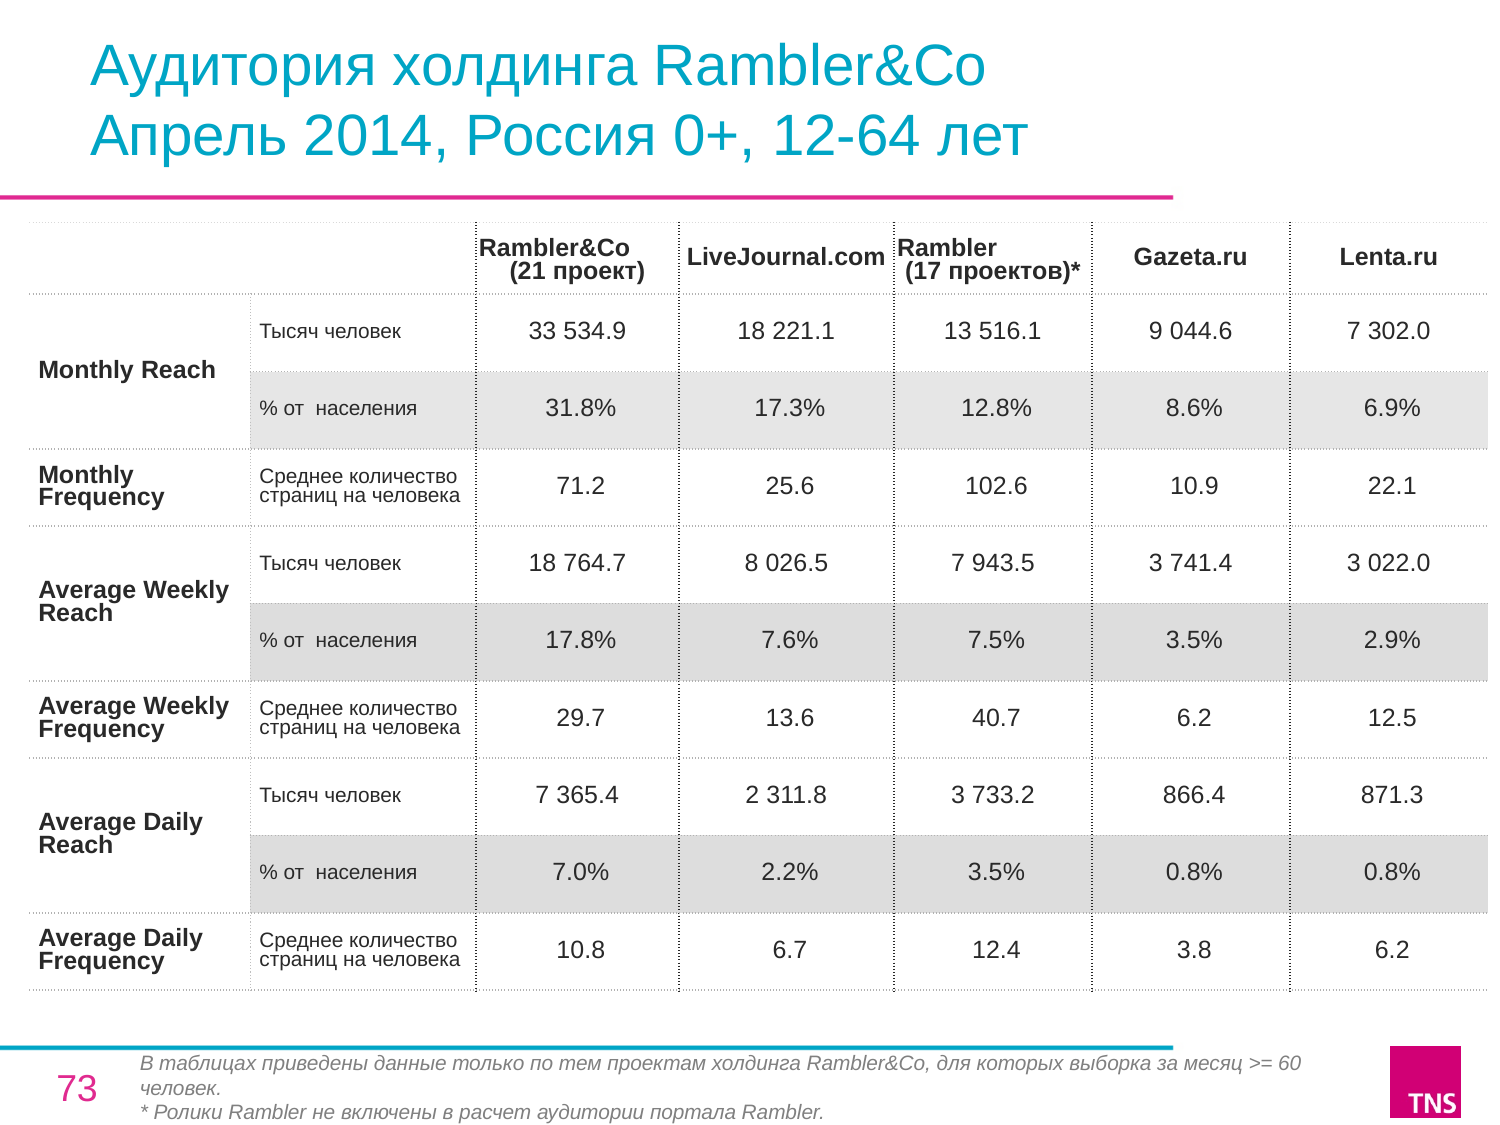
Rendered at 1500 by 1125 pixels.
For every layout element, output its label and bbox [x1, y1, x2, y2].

table_header [29, 223, 1488, 294]
text_box [125, 1041, 1400, 1125]
slide_number [40, 1055, 125, 1125]
picture [0, 0, 1500, 1125]
table_cell [29, 294, 1488, 990]
title [74, 8, 1476, 187]
